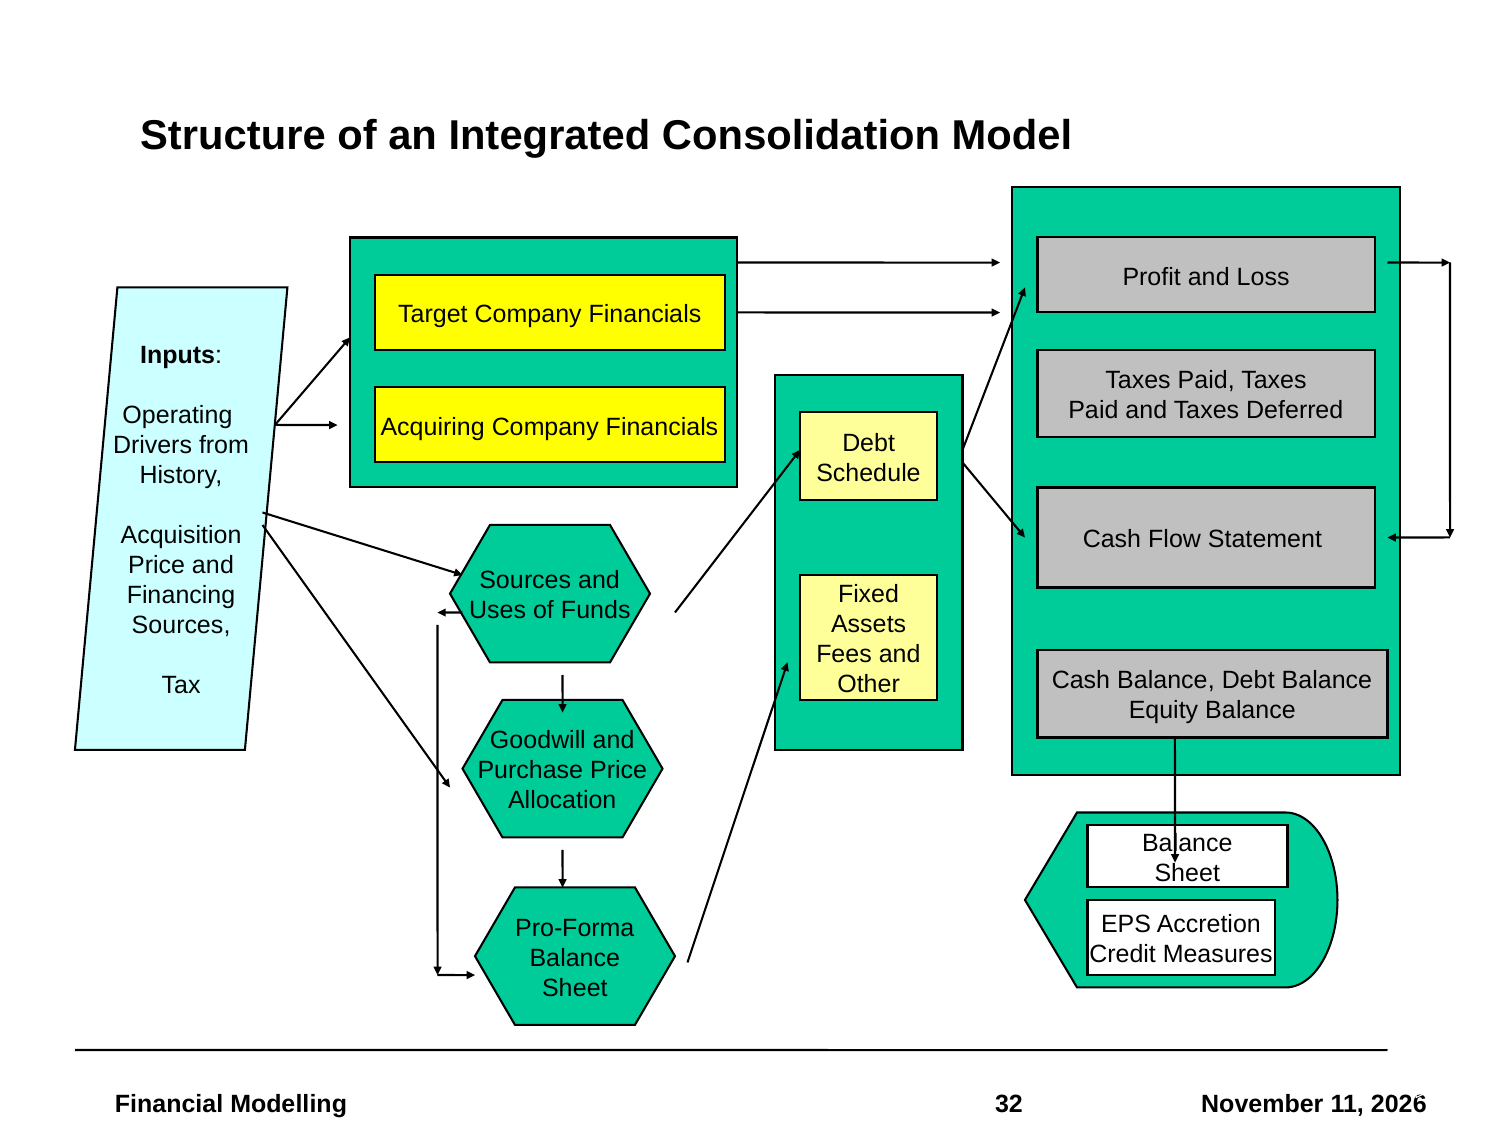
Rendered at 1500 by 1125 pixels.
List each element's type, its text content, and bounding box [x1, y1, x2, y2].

text_box EPS Accretion Credit Measures [1087, 899, 1276, 975]
text_box [558, 674, 567, 713]
text_box [1012, 187, 1400, 775]
text_box Acquiring Company Financials [375, 387, 726, 463]
text_box Cash Balance, Debt Balance Equity Balance [1037, 649, 1388, 738]
text_box Sources and Uses of Funds [450, 524, 651, 663]
text_box [674, 450, 800, 613]
text_box Cash Flow Statement [1037, 487, 1375, 588]
text_box [774, 374, 963, 750]
text_box [558, 849, 567, 888]
title Structure of an Integrated Consolidation Model [124, 99, 1413, 226]
text_box [962, 287, 1026, 451]
text_box [1445, 262, 1455, 538]
text_box [437, 970, 475, 980]
text_box [437, 608, 463, 617]
text_box Debt Schedule [799, 412, 938, 500]
text_box [1387, 533, 1450, 542]
text_box [737, 308, 1000, 317]
text_box Pro-Forma Balance Sheet [474, 887, 676, 1025]
text_box Goodwill and Purchase Price Allocation [462, 699, 663, 838]
text_box Fixed Assets Fees and Other [799, 575, 938, 701]
text_box [433, 771, 442, 974]
text_box [737, 258, 1000, 267]
text_box Taxes Paid, Taxes Paid and Taxes Deferred [1037, 349, 1375, 438]
text_box [262, 524, 451, 788]
text_box Profit and Loss [1037, 237, 1375, 313]
text_box [962, 462, 1025, 538]
text_box [349, 237, 738, 488]
text_box Target Company Financials [375, 274, 725, 350]
text_box [274, 337, 350, 426]
text_box [262, 512, 463, 577]
text_box Balance Sheet [1087, 824, 1288, 888]
text_box [1170, 737, 1180, 863]
text_box [276, 420, 338, 430]
text_box [1024, 812, 1338, 988]
text_box [687, 662, 789, 963]
text_box Inputs: Operating Drivers from History, Acquisition Price and Financing Sources, Tax [74, 287, 288, 750]
text_box [1387, 258, 1449, 267]
